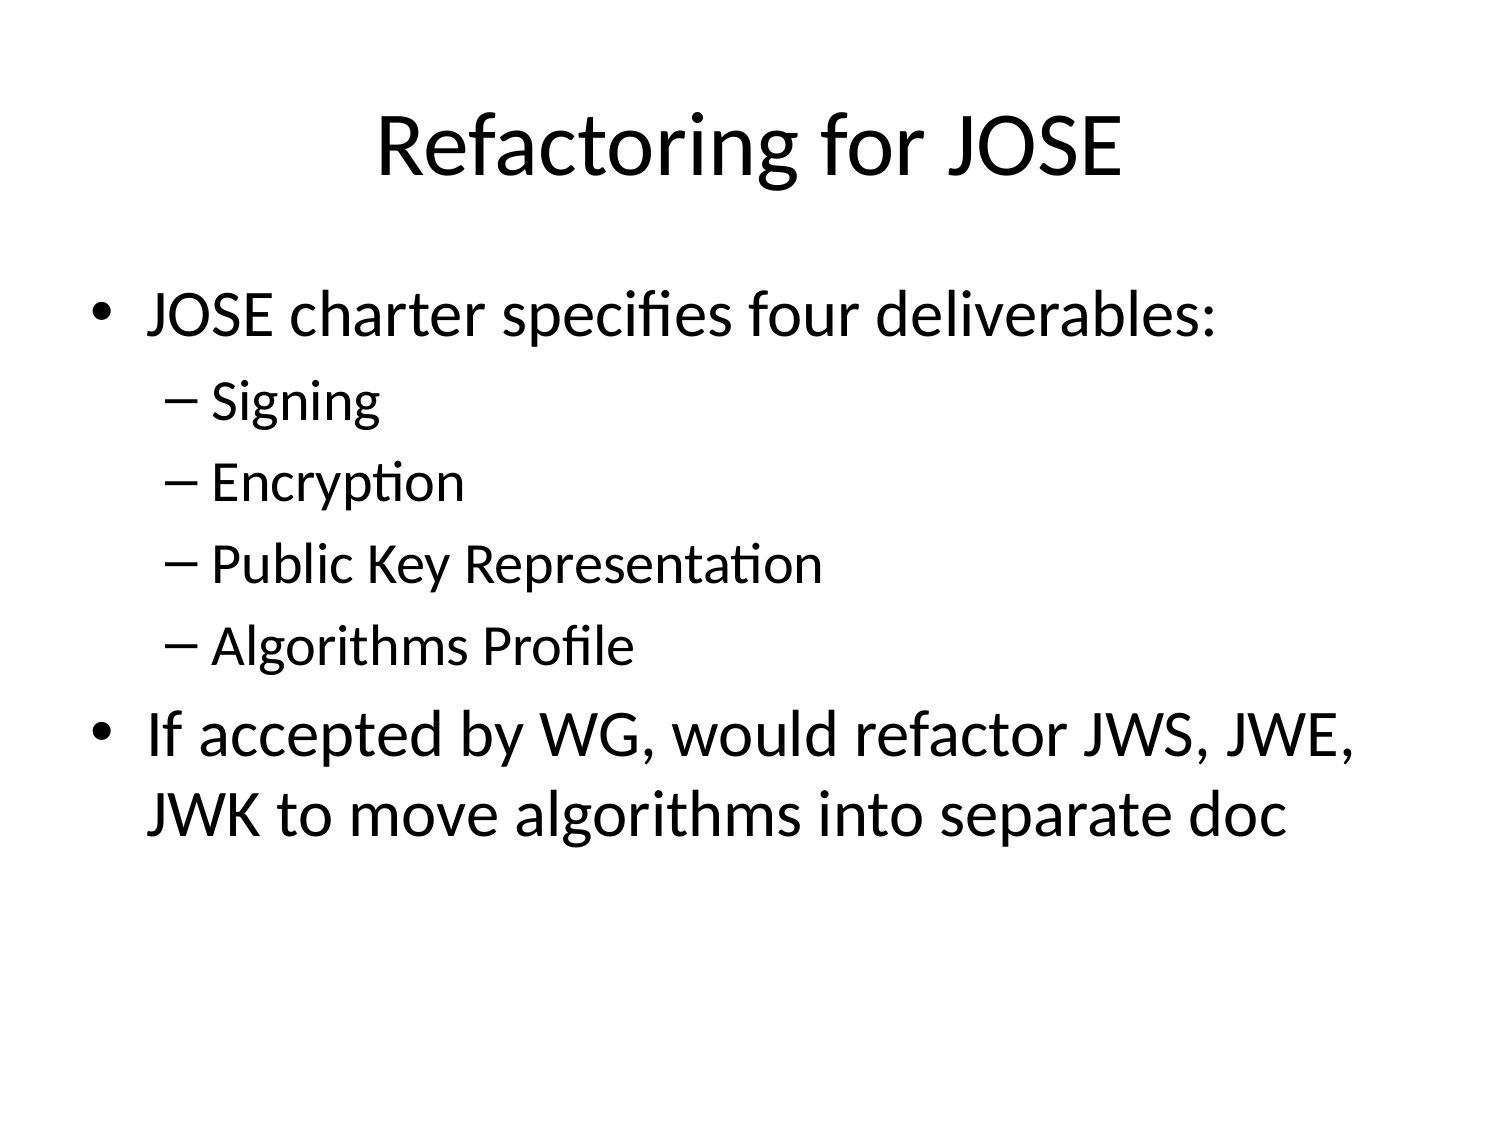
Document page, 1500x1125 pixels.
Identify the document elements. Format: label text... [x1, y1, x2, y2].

list JOSE charter specifies four deliverables: Signing Encryption Public Key Representation Algorithms Profile If accepted by WG, would refactor JWS, JWE, JWK to move algorithms into separate doc [75, 262, 1425, 1005]
title Refactoring for JOSE [75, 45, 1425, 233]
